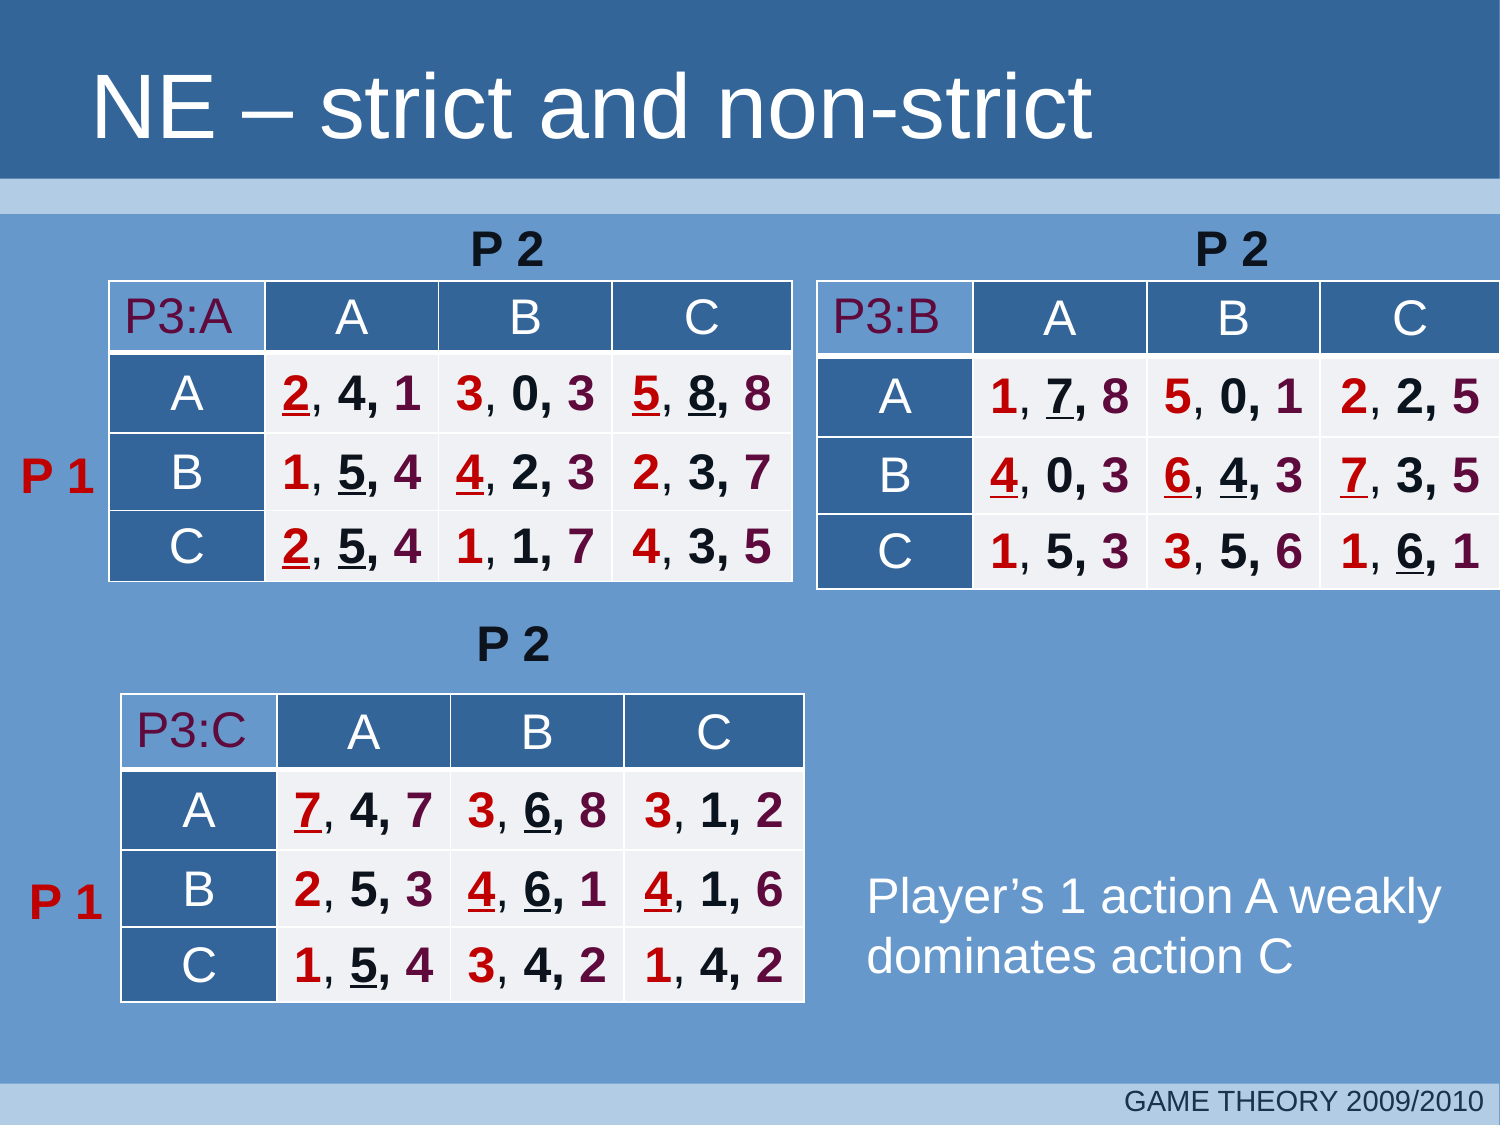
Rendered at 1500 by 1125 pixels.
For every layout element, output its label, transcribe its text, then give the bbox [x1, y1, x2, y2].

table_cell 4, 3, 5 [613, 511, 791, 581]
table_cell 2, 5, 4 [266, 511, 438, 581]
table_header B [451, 695, 623, 767]
table_cell B [818, 438, 972, 513]
table_header P3:C [122, 695, 276, 767]
table_cell A [818, 359, 972, 436]
table_header C [613, 282, 791, 350]
table_cell 7, 3, 5 [1321, 438, 1499, 513]
table_cell 6, 4, 3 [1148, 438, 1319, 513]
table_cell 1, 6, 1 [1321, 515, 1499, 588]
table_header B [1148, 282, 1319, 353]
table_cell C [110, 511, 264, 581]
table_header B [439, 282, 611, 350]
title NE – strict and non-strict [74, 42, 1436, 162]
text_box P 1 [0, 436, 116, 512]
table_cell 4, 0, 3 [974, 438, 1146, 513]
table_cell 1, 4, 2 [625, 928, 803, 1001]
table_cell 2, 5, 3 [278, 851, 450, 926]
table_header A [266, 282, 438, 350]
table_cell 2, 3, 7 [613, 434, 791, 510]
table_cell B [122, 851, 276, 926]
table_cell 2, 4, 1 [266, 355, 438, 432]
table_cell 1, 5, 4 [266, 434, 438, 510]
table_cell A [122, 772, 276, 849]
table_cell 3, 6, 8 [451, 772, 623, 849]
table_cell 2, 2, 5 [1321, 359, 1499, 436]
table_cell B [110, 434, 264, 510]
table_cell 1, 7, 8 [974, 359, 1146, 436]
table_cell 1, 5, 4 [278, 928, 450, 1001]
text_box P 2 [420, 604, 607, 680]
table_header P3:A [110, 282, 264, 350]
text_box GAME THEORY 2009/2010 [1109, 1075, 1500, 1125]
table_cell 5, 8, 8 [613, 355, 791, 432]
text_box Player’s 1 action A weakly dominates action C [851, 855, 1500, 991]
table_cell 3, 1, 2 [625, 772, 803, 849]
table_cell 4, 6, 1 [451, 851, 623, 926]
text_box P 1 [0, 861, 120, 937]
table_cell C [122, 928, 276, 1001]
table_cell 7, 4, 7 [278, 772, 450, 849]
table_header A [278, 695, 450, 767]
table_cell 3, 4, 2 [451, 928, 623, 1001]
text_box P 2 [414, 209, 601, 284]
table_header C [1321, 282, 1499, 353]
table_cell 3, 0, 3 [439, 355, 611, 432]
table_cell 1, 1, 7 [439, 511, 611, 581]
table_cell 1, 5, 3 [974, 515, 1146, 588]
table_header A [974, 282, 1146, 353]
table_header P3:B [818, 282, 972, 353]
text_box P 2 [1139, 209, 1325, 280]
table_cell 4, 1, 6 [625, 851, 803, 926]
table_cell A [110, 355, 264, 432]
table_cell C [818, 515, 972, 588]
table_cell 4, 2, 3 [439, 434, 611, 510]
table_header C [625, 695, 803, 767]
table_cell 3, 5, 6 [1148, 515, 1319, 588]
table_cell 5, 0, 1 [1148, 359, 1319, 436]
